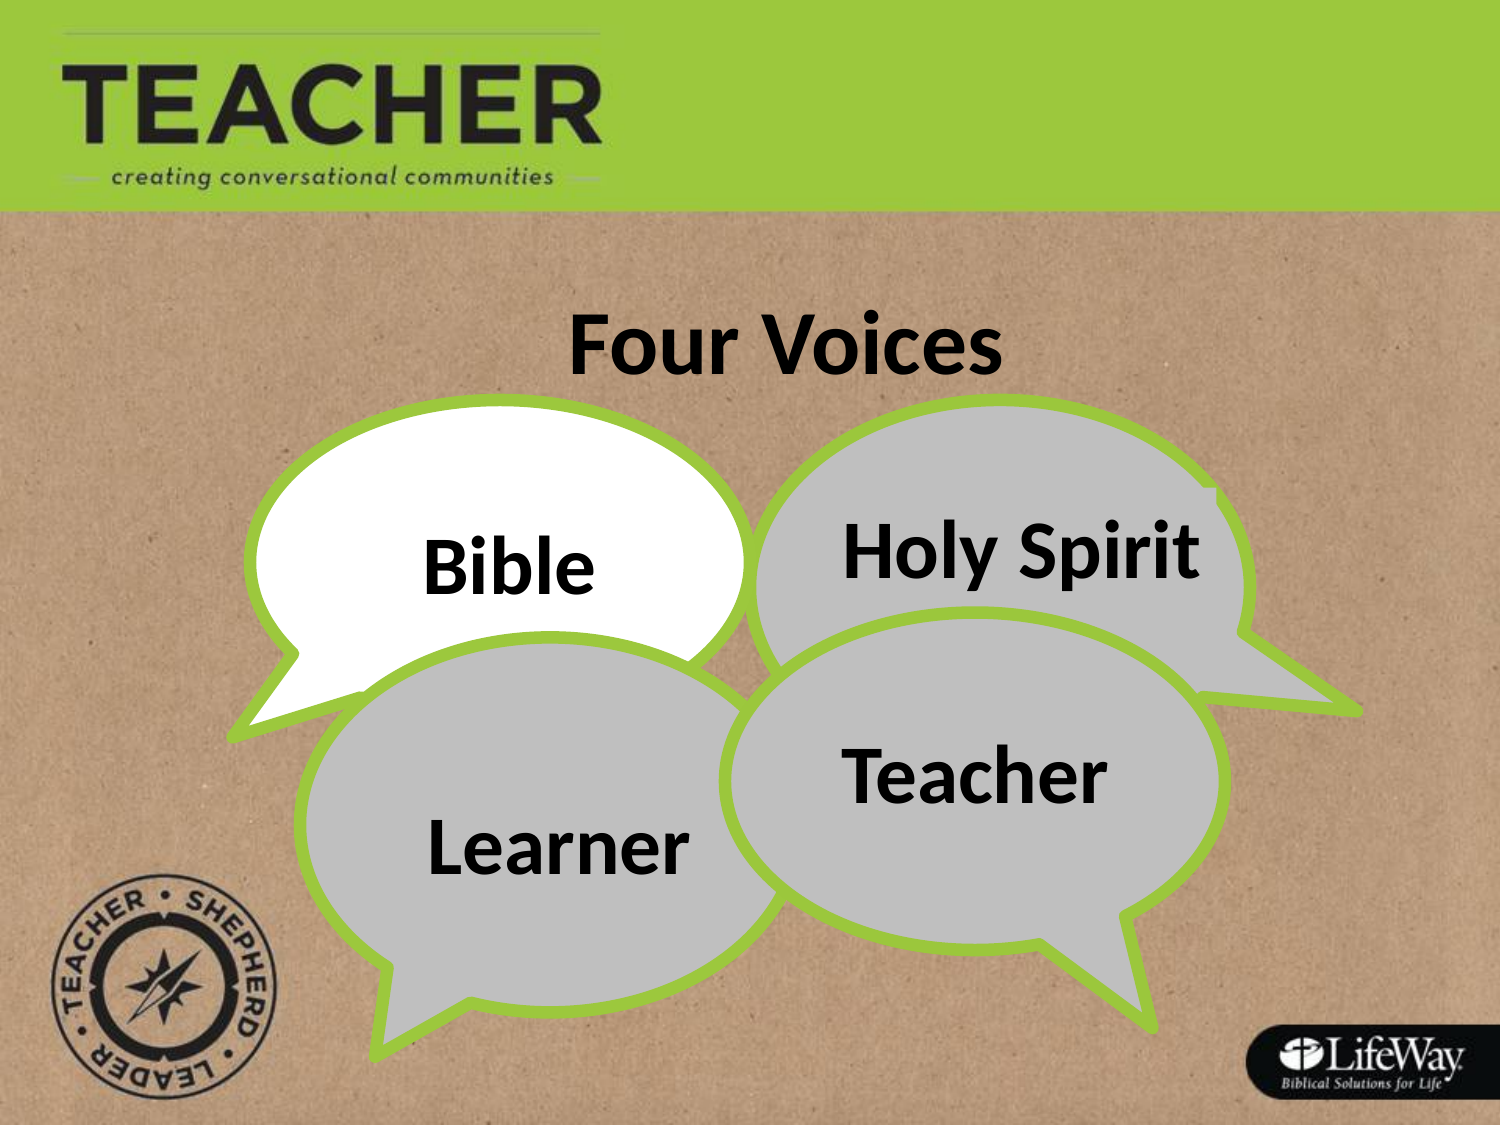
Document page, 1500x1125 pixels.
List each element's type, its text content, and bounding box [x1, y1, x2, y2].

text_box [249, 399, 751, 726]
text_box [724, 612, 1226, 951]
picture [0, 0, 1500, 1125]
text_box Four Voices [553, 275, 1020, 398]
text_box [751, 399, 1251, 776]
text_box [299, 637, 801, 1013]
